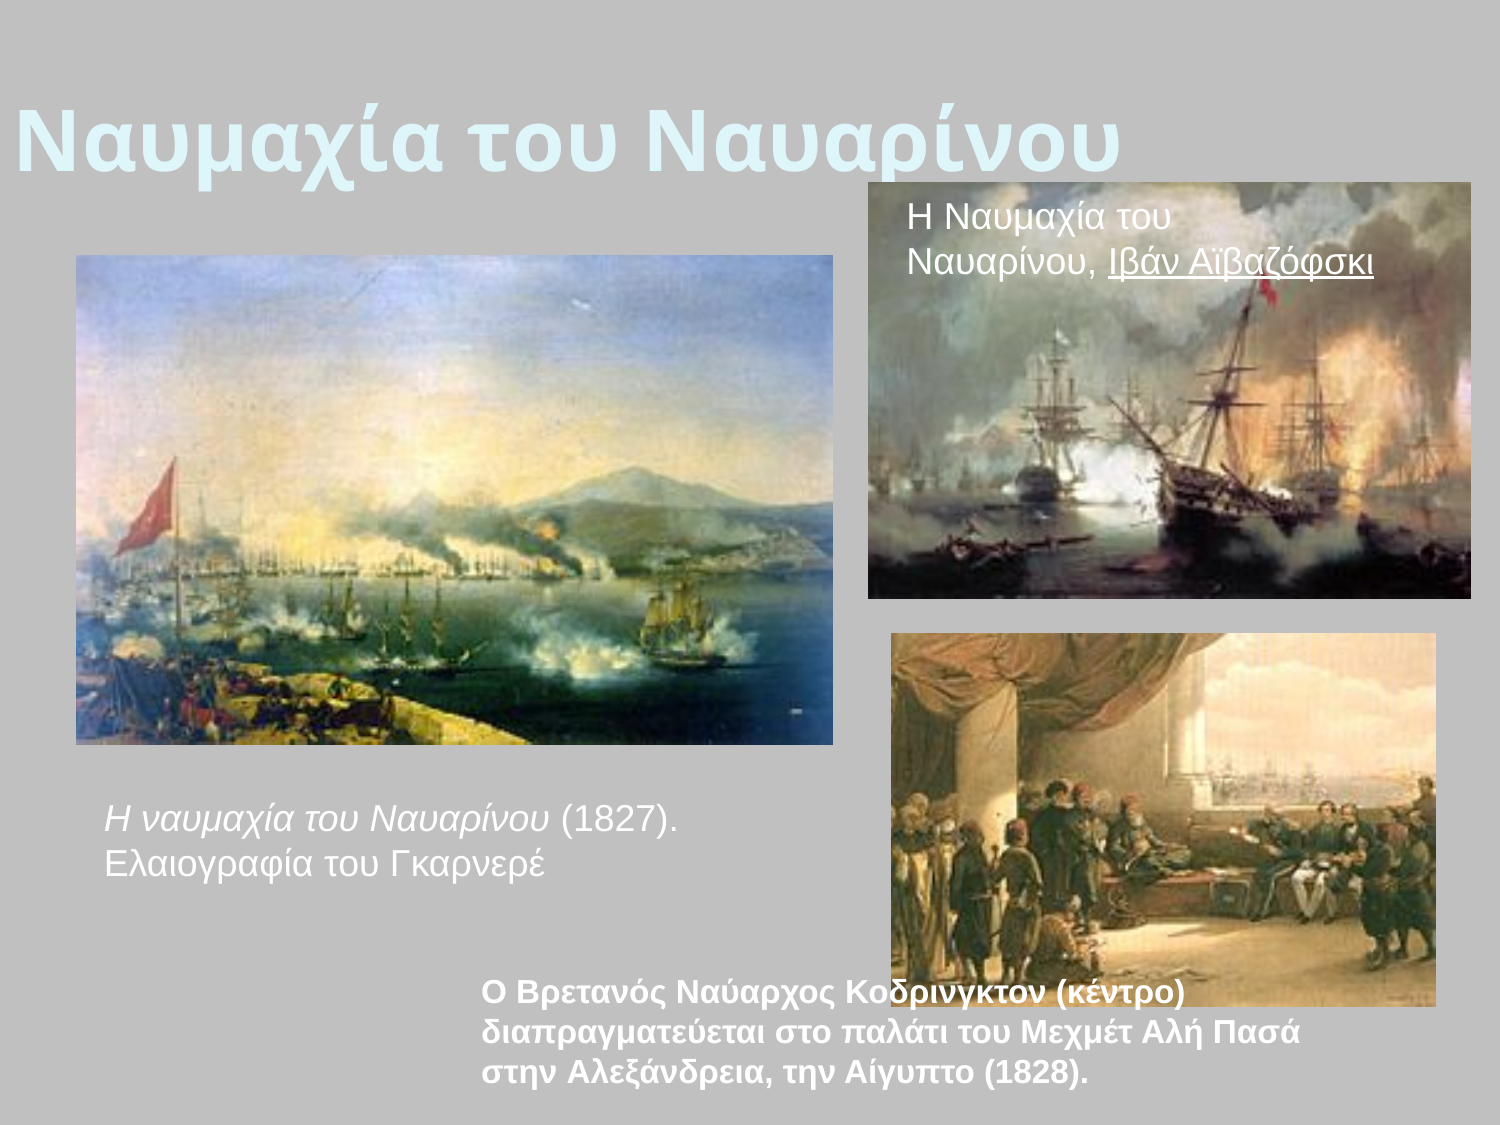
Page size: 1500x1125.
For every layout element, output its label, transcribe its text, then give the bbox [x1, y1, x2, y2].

text_box Ο Βρετανός Ναύαρχος Κοδρινγκτον (κέντρο) διαπραγματεύεται στο παλάτι του Μεχμέτ Αλή Πασά στην Αλεξάνδρεια, την Αίγυπτο (1828). [466, 962, 1447, 1098]
picture [891, 632, 1436, 1007]
text_box Η ναυμαχία του Ναυαρίνου (1827). Ελαιογραφία του Γκαρνερέ [88, 786, 695, 892]
title Ναυμαχία του Ναυαρίνου [0, 43, 1348, 232]
picture [76, 255, 834, 745]
picture [867, 182, 1471, 600]
